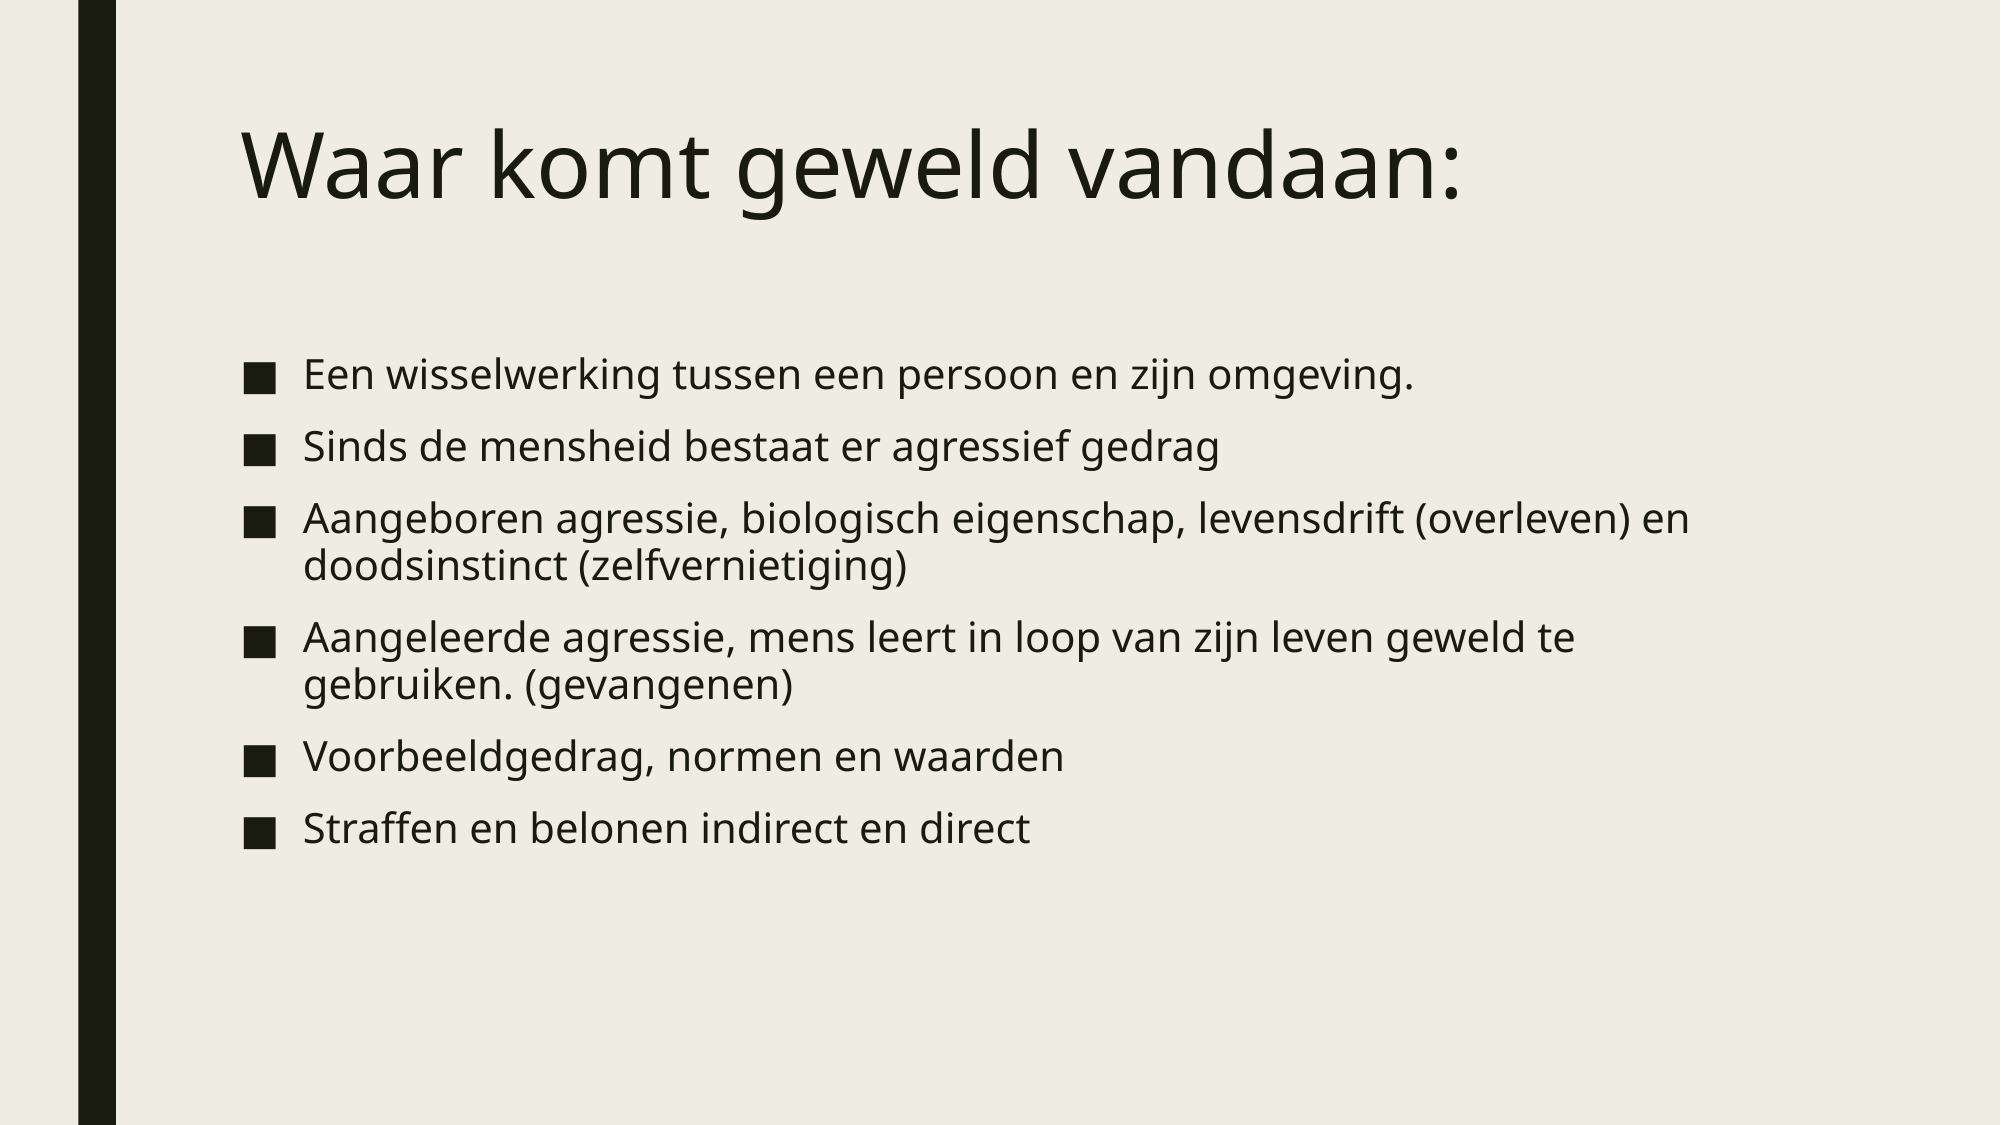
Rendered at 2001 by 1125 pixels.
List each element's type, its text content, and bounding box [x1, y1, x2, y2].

title Waar komt geweld vandaan: [225, 112, 1800, 268]
list Een wisselwerking tussen een persoon en zijn omgeving. Sinds de mensheid bestaat er agressief gedrag Aangeboren agressie, biologisch eigenschap, levensdrift (overleven) en doodsinstinct (zelfvernietiging) Aangeleerde agressie, mens leert in loop van zijn leven geweld te gebruiken. (gevangenen) Voorbeeldgedrag, normen en waarden Straffen en belonen indirect en direct [225, 268, 1800, 963]
